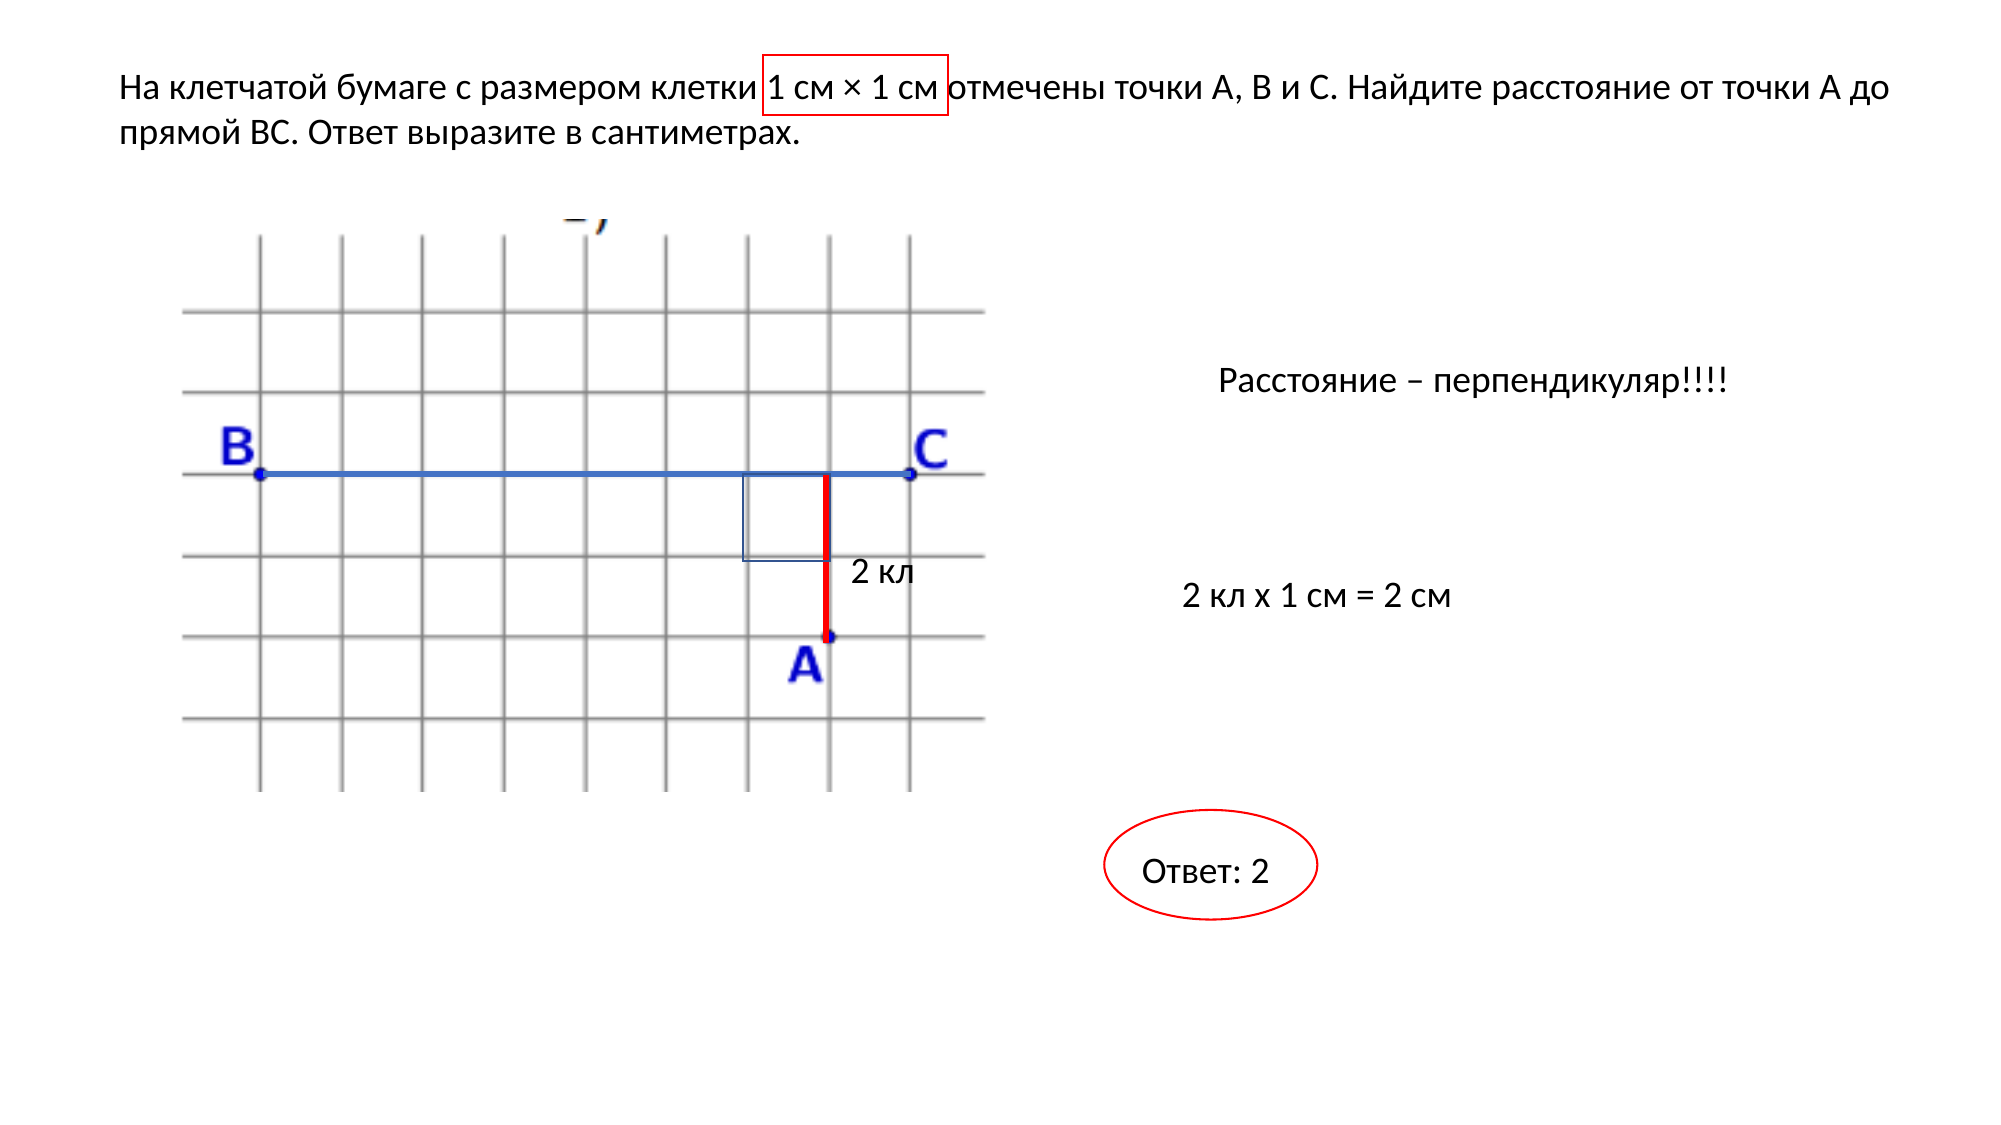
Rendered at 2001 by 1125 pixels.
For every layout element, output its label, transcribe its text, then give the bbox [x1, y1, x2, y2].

picture [175, 219, 1000, 792]
text_box На клетчатой бумаге с размером клетки 1 см × 1 см отмечены точки А, В и С. Найдите расстояние от точки А до прямой ВС. Ответ выразите в сантиметрах. [104, 54, 1929, 160]
text_box 2 кл х 1 см = 2 см [1167, 562, 1467, 623]
text_box [762, 54, 949, 116]
text_box Расстояние – перпендикуляр!!!! [1203, 347, 1745, 408]
text_box [1103, 808, 1319, 921]
